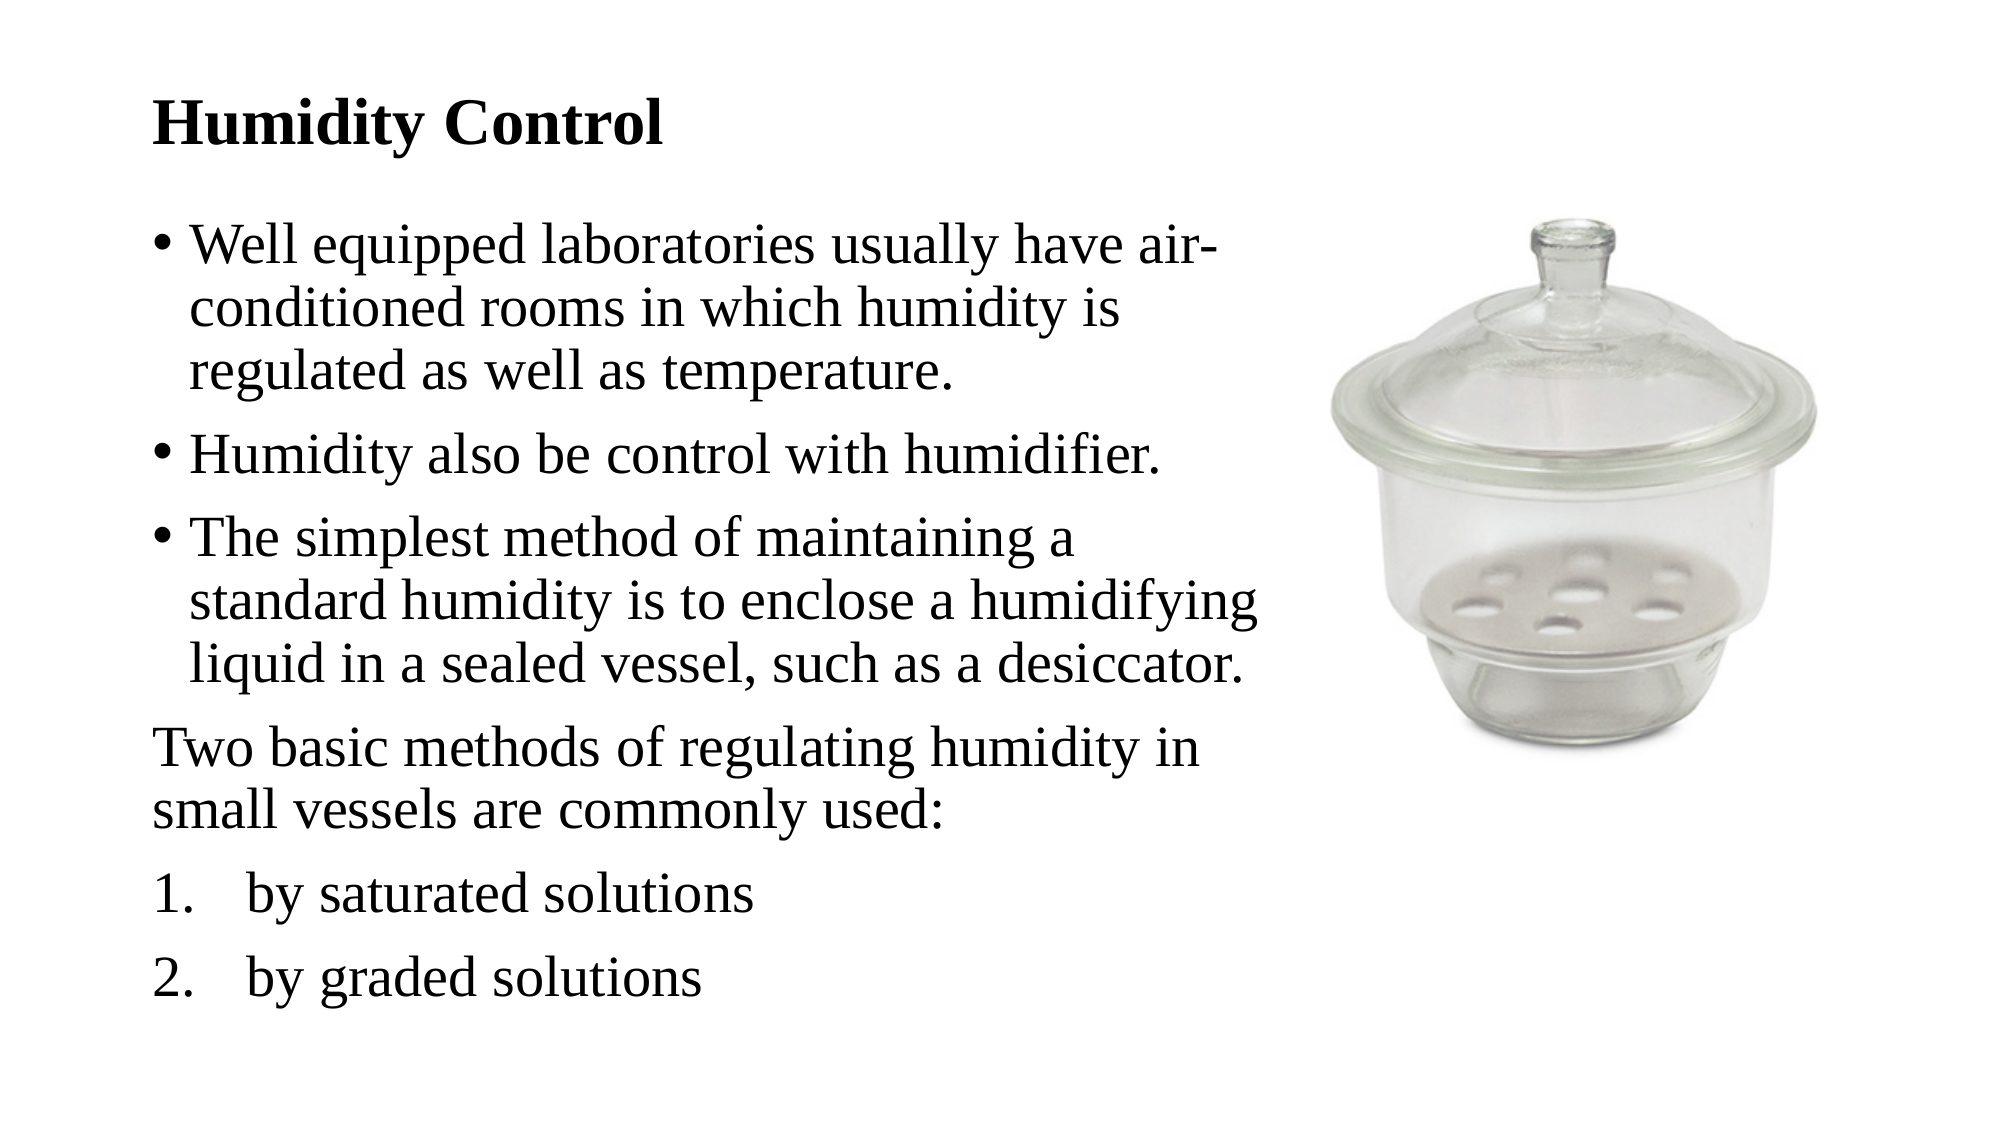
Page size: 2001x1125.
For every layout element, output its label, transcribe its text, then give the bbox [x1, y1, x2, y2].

picture [1292, 205, 1856, 769]
list Well equipped laboratories usually have air-conditioned rooms in which humidity is regulated as well as temperature. Humidity also be control with humidifier. The simplest method of maintaining a standard humidity is to enclose a humidifying liquid in a sealed vessel, such as a desiccator. Two basic methods of regulating humidity in small vessels are commonly used: by saturated solutions by graded solutions [137, 205, 1279, 1059]
title Humidity Control [137, 59, 1863, 186]
